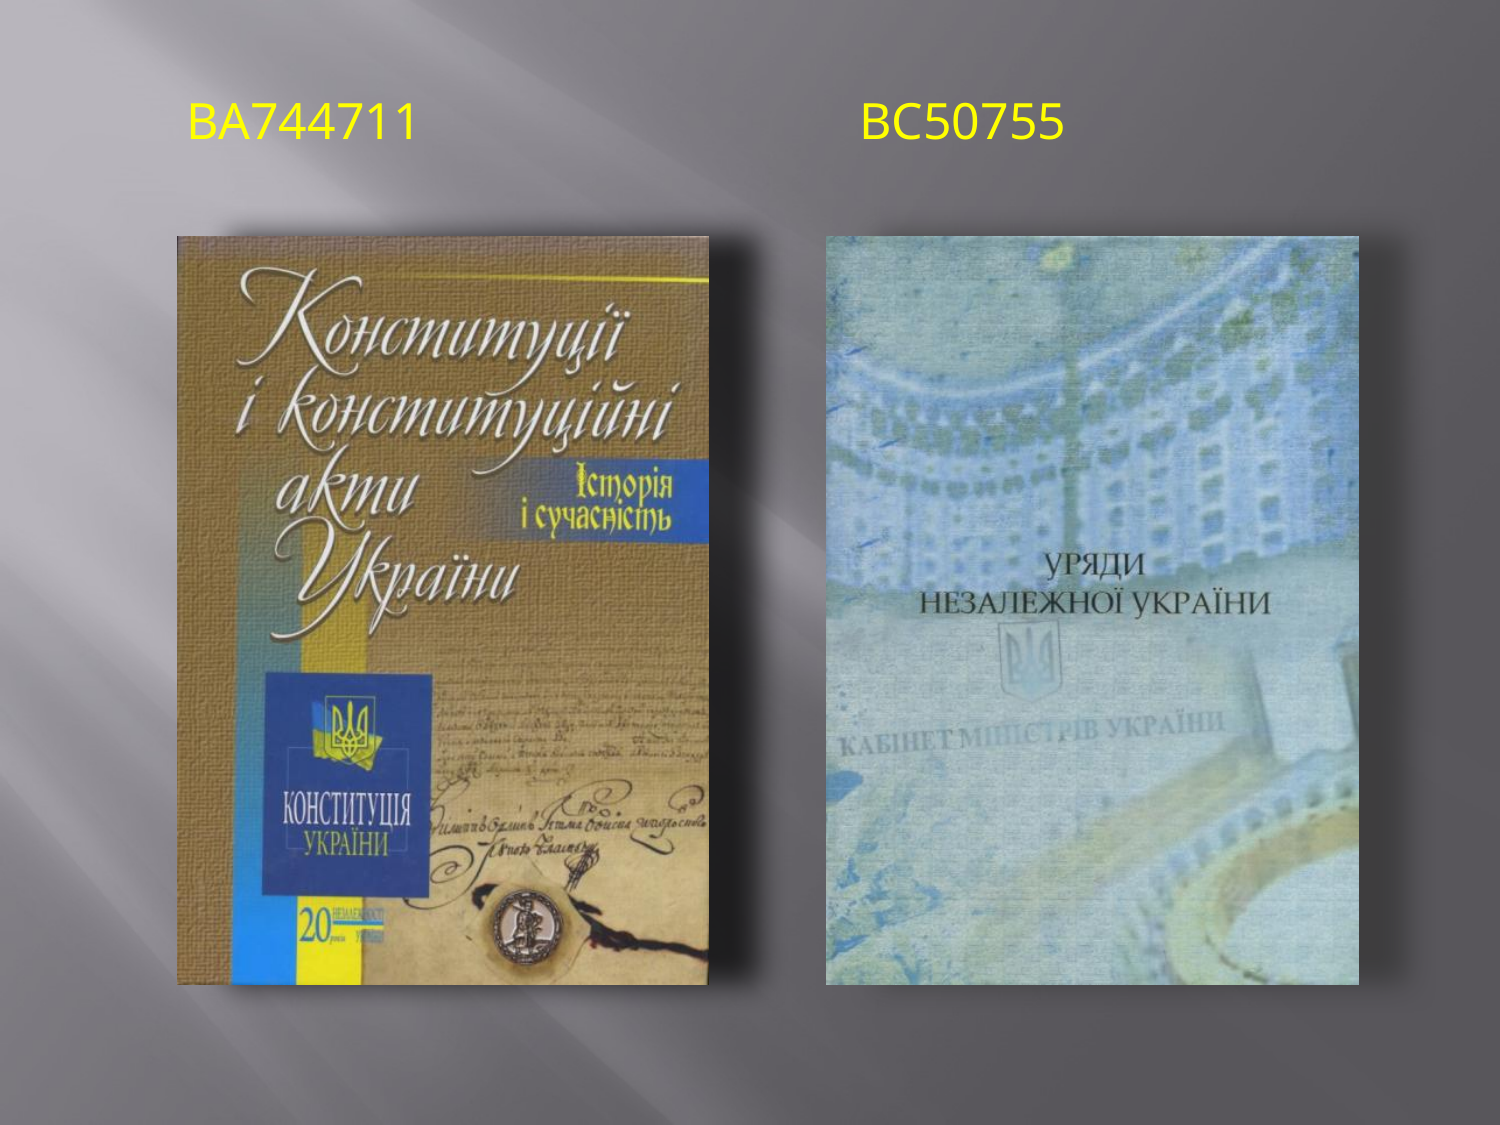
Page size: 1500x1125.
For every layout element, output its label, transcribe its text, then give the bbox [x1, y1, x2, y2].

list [826, 235, 1359, 986]
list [176, 235, 709, 986]
list ВА744711 [171, 54, 738, 185]
list ВС50755 [844, 54, 1425, 185]
picture [0, 0, 1500, 1125]
